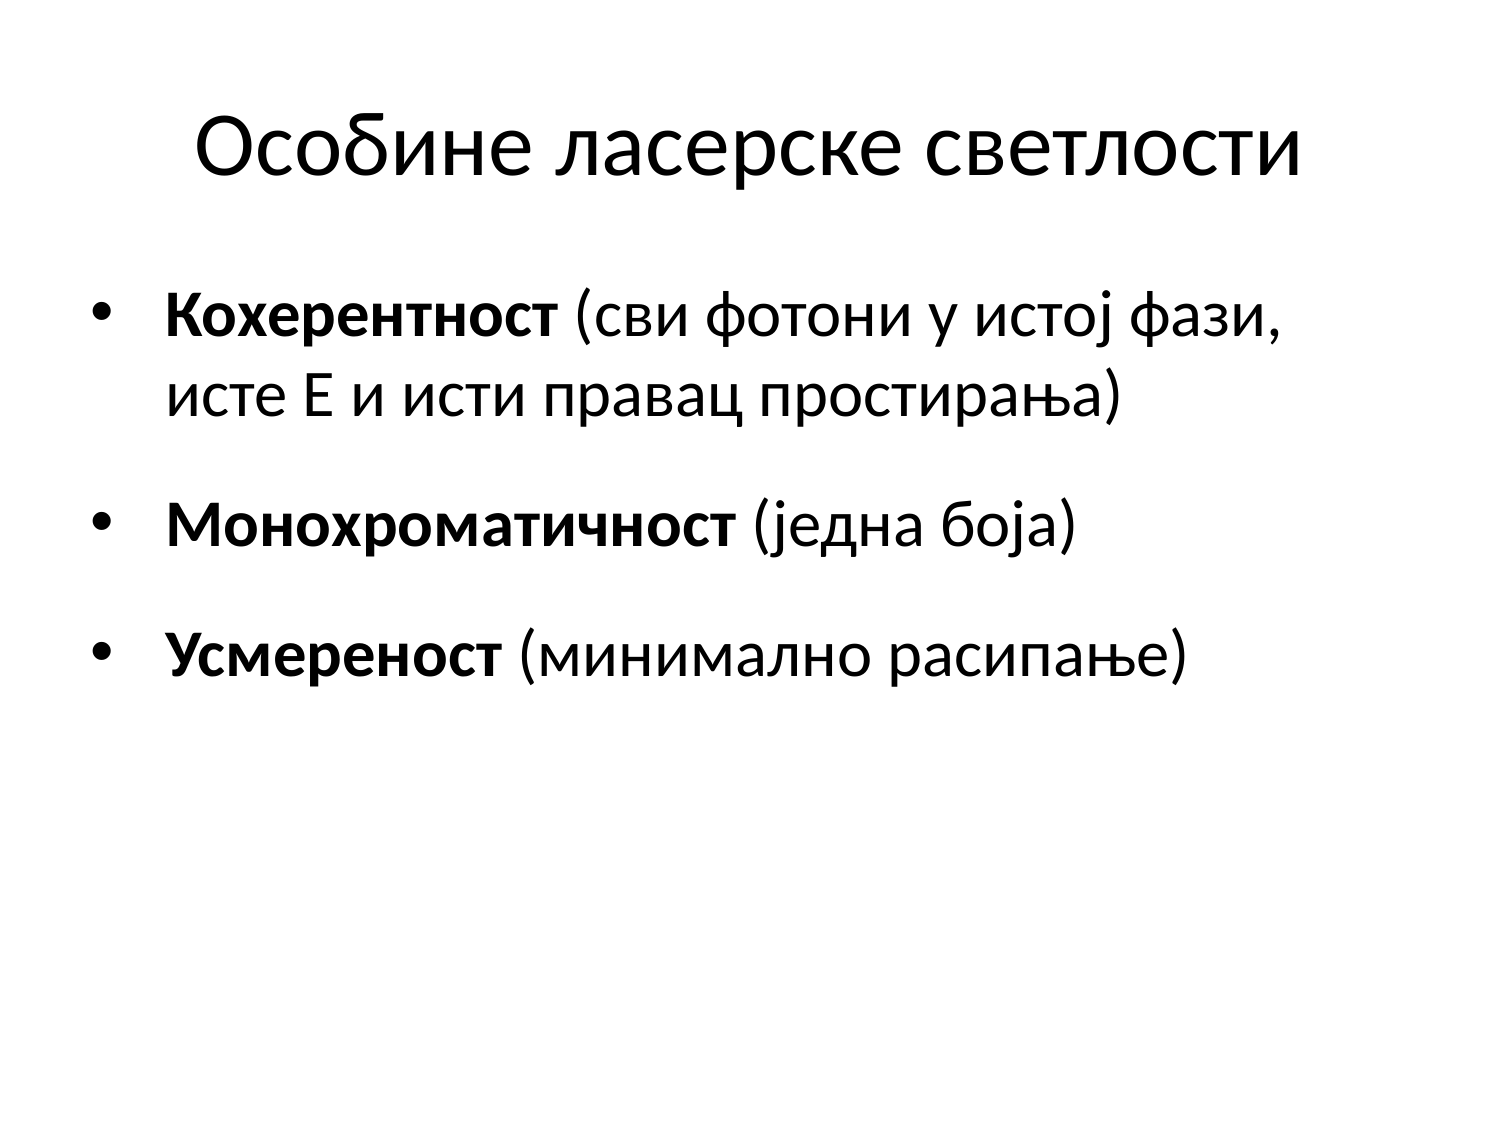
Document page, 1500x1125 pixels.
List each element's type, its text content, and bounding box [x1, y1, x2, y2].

title Особине ласерске светлости [75, 45, 1425, 233]
list Кохерентност (сви фотони у истој фази, исте Е и исти правац простирања) Монохроматичност (једна боја) Усмереност (минимално расипање) [75, 262, 1425, 1005]
